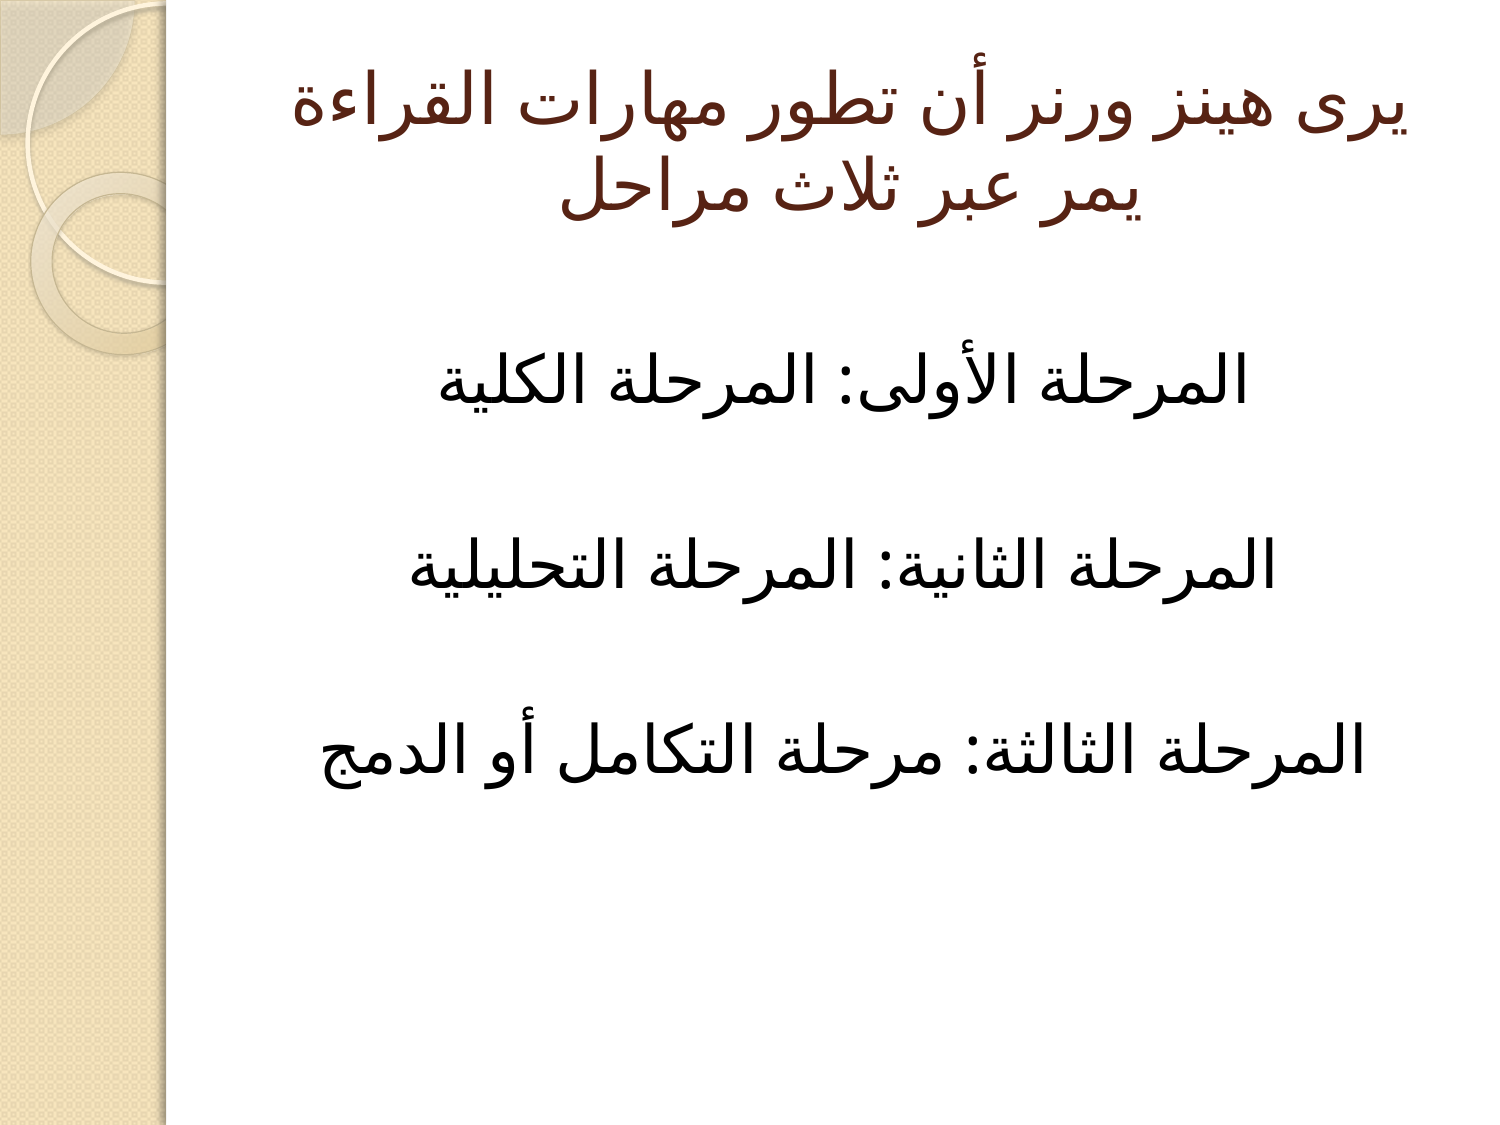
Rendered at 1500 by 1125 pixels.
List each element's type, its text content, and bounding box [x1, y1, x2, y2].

title يرى هينز ورنر أن تطور مهارات القراءة يمر عبر ثلاث مراحل [235, 45, 1466, 233]
list المرحلة الأولى: المرحلة الكلية المرحلة الثانية: المرحلة التحليلية المرحلة الثالثة: مرحلة التكامل أو الدمج [235, 237, 1466, 1025]
